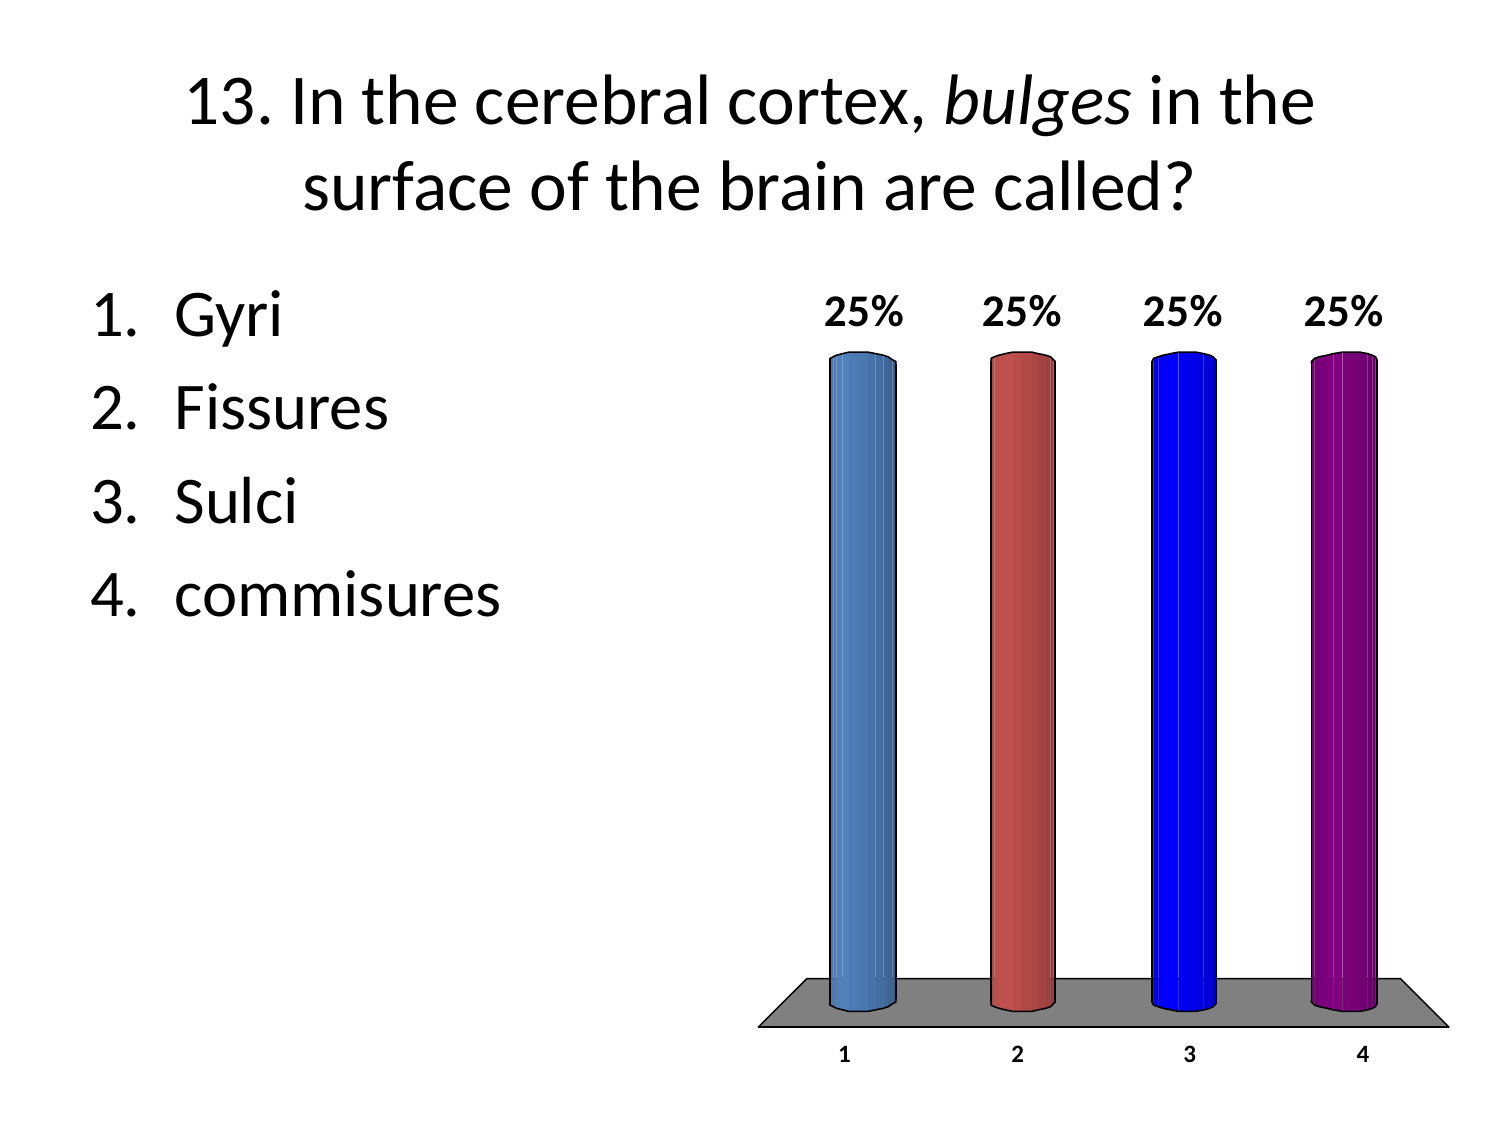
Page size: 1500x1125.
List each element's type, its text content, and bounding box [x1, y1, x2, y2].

title 13. In the cerebral cortex, bulges in the surface of the brain are called? [75, 45, 1425, 233]
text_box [739, 270, 1490, 1115]
list Gyri Fissures Sulci commisures [75, 262, 750, 1005]
